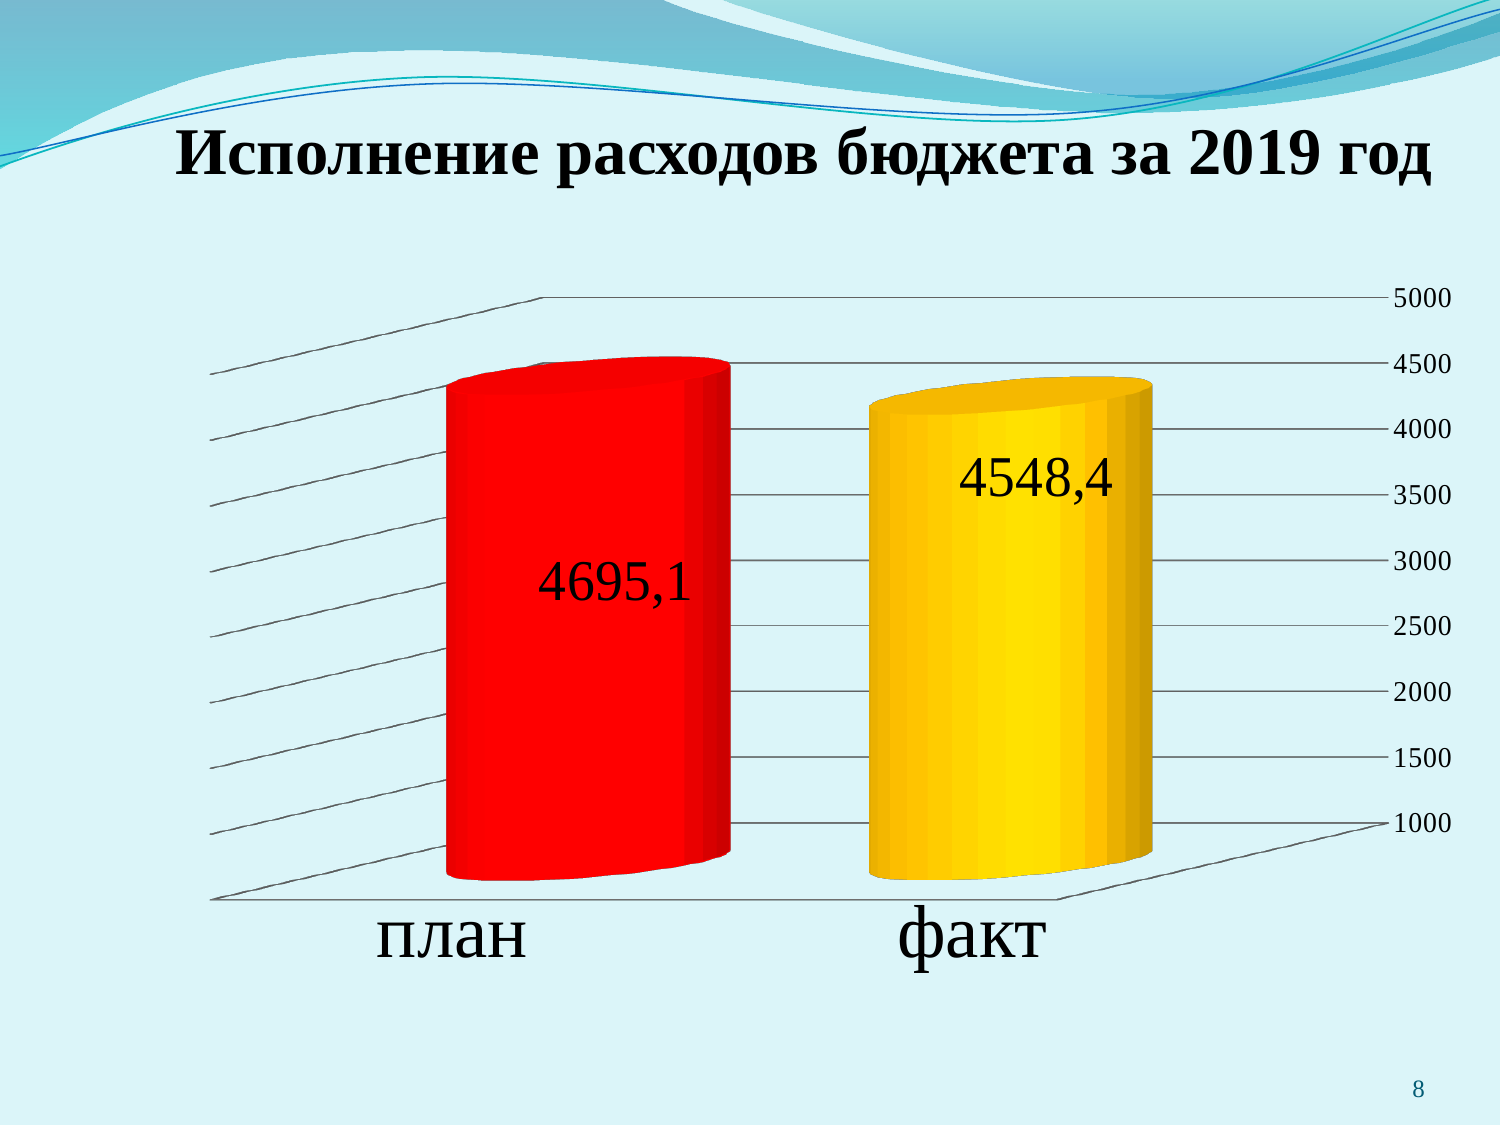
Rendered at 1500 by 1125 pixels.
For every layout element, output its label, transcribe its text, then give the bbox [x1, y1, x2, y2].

title Исполнение расходов бюджета за 2019 год [53, 93, 1438, 188]
slide_number 8 [1299, 1074, 1425, 1103]
chart [81, 280, 1454, 1062]
